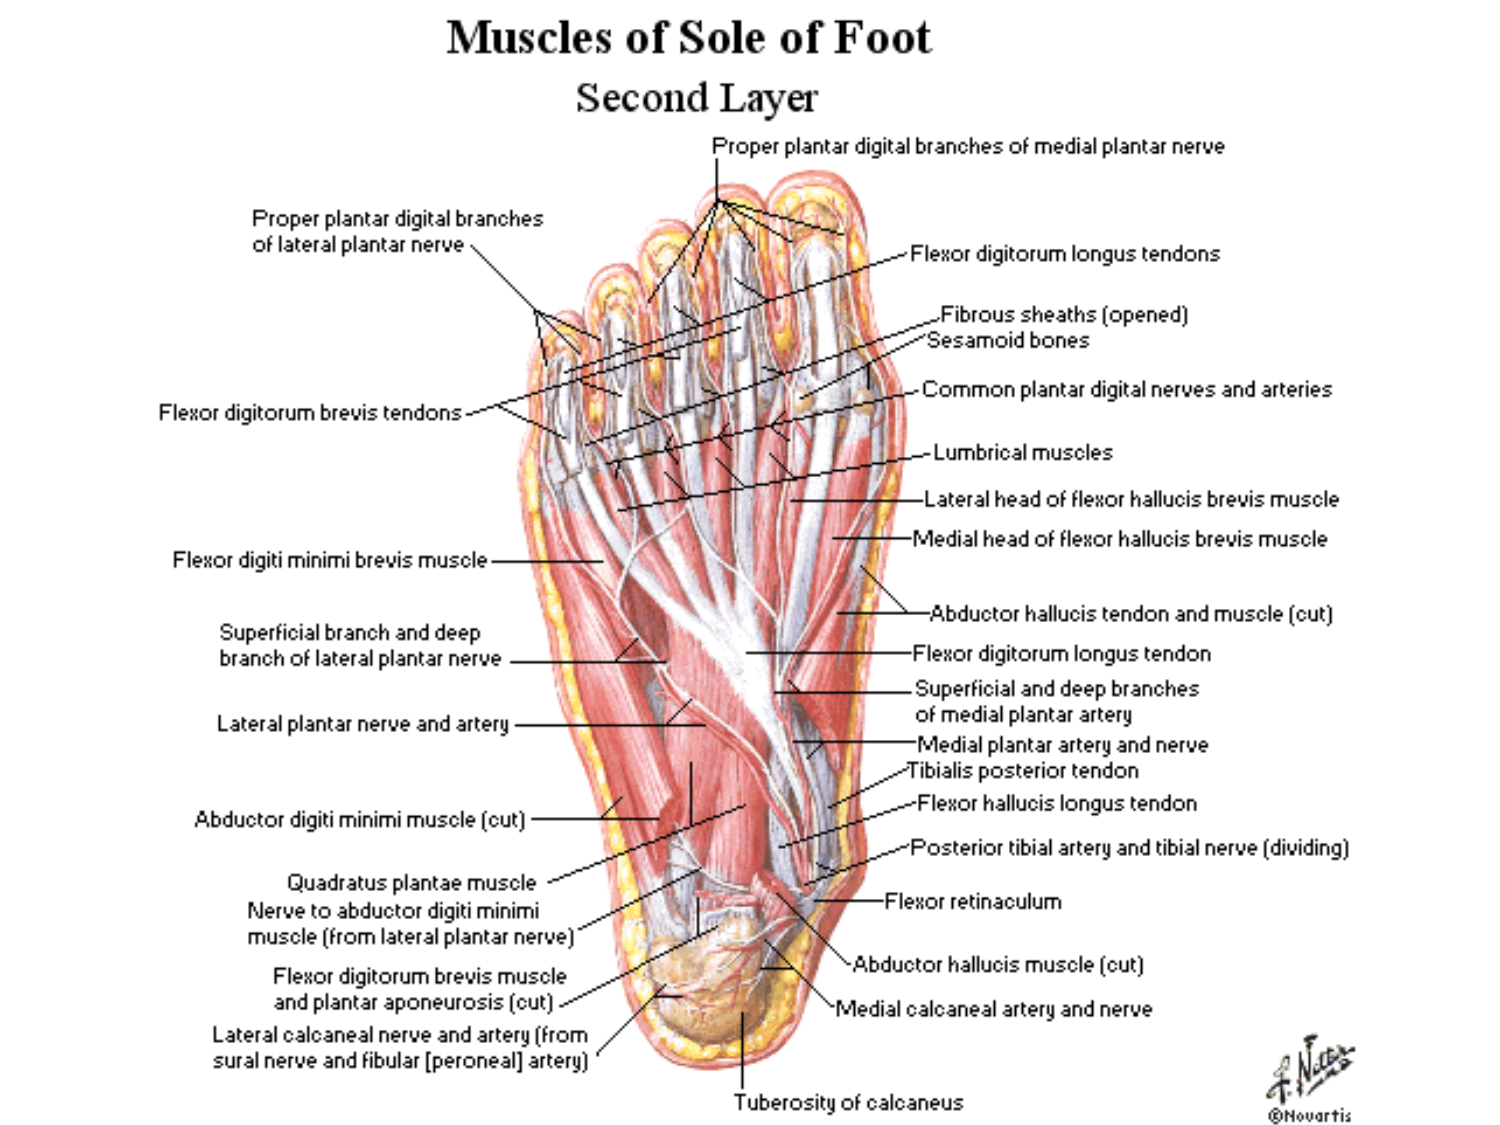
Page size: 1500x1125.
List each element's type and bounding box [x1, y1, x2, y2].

picture [100, 7, 1359, 1125]
